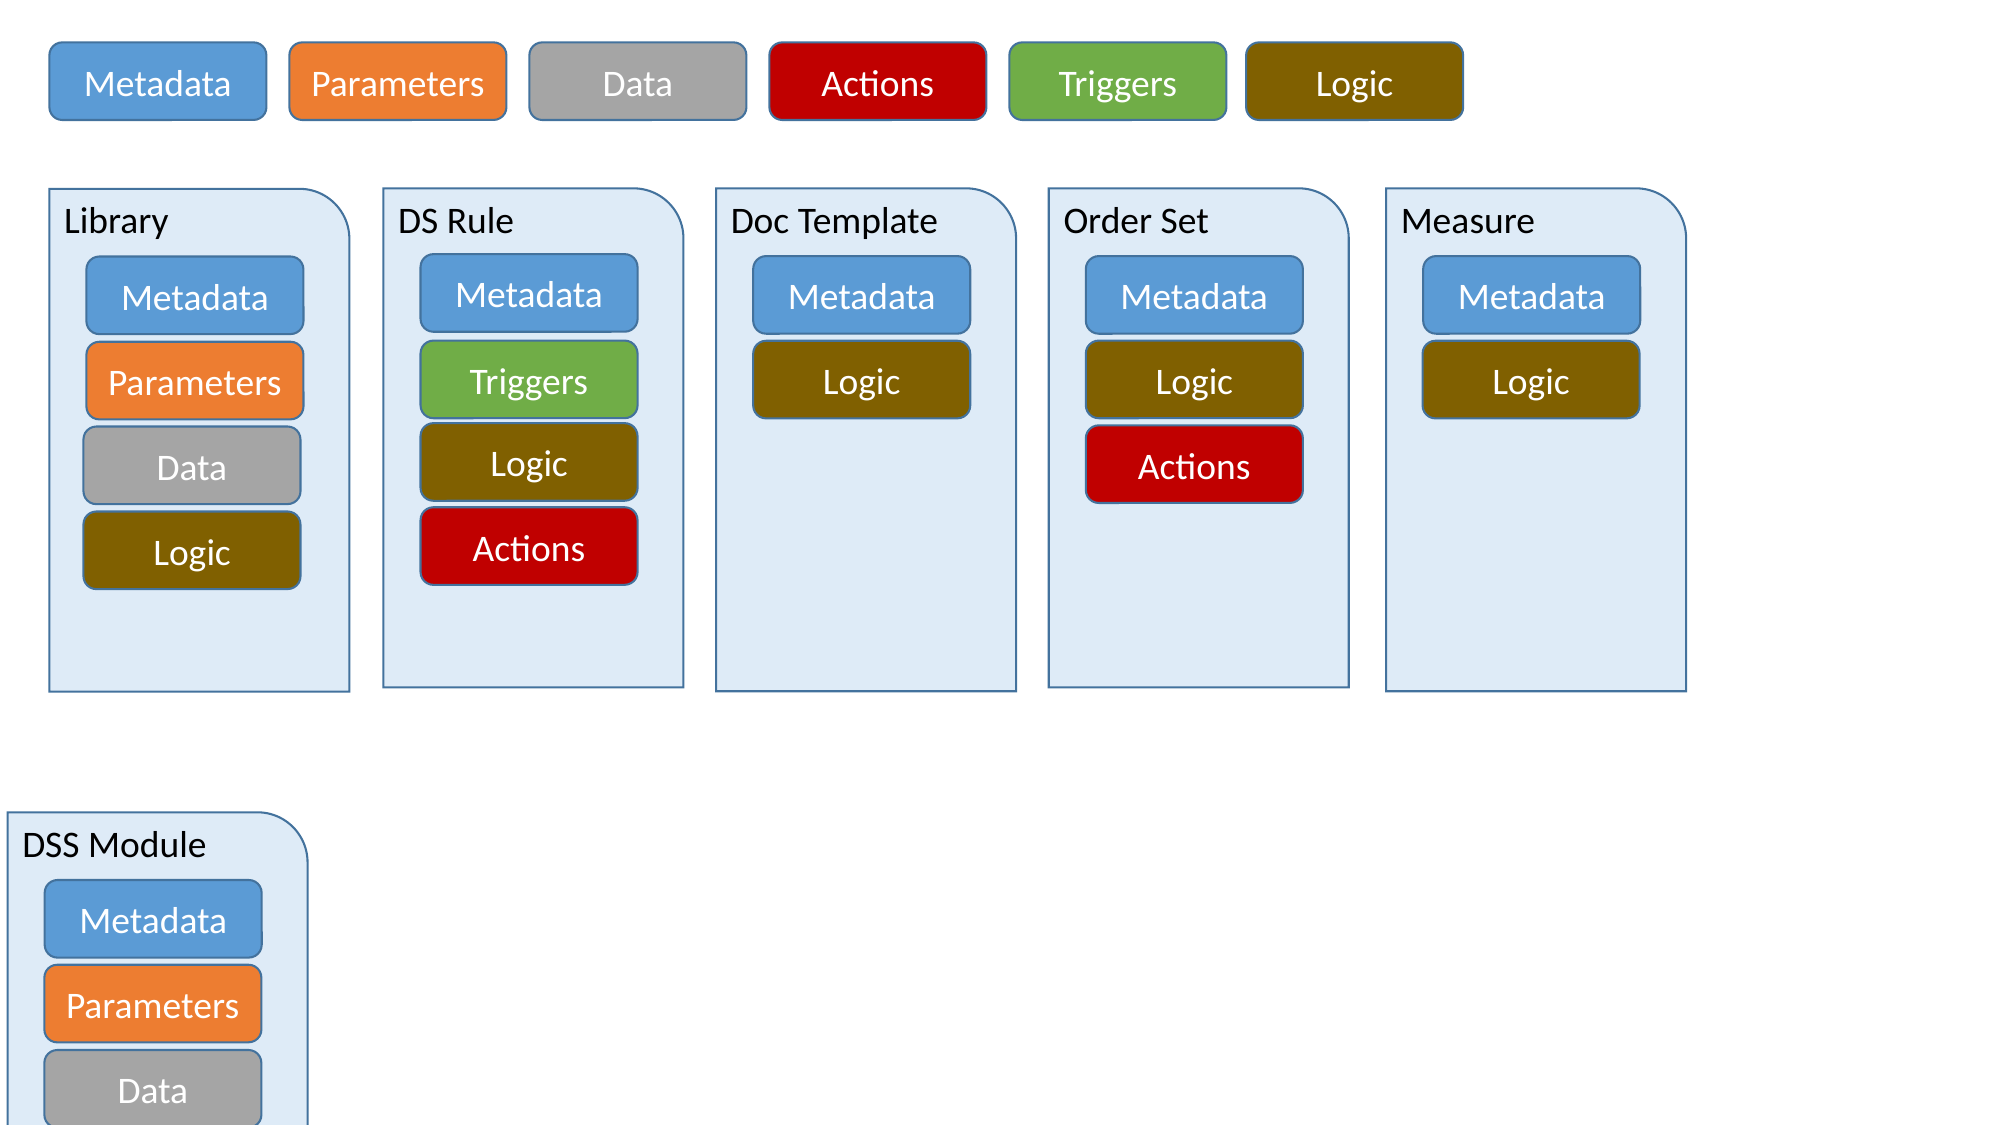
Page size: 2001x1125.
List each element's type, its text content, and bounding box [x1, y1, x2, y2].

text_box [1048, 188, 1349, 688]
text_box Actions [768, 41, 988, 122]
text_box Data [528, 41, 748, 122]
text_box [383, 188, 684, 688]
text_box Triggers [1008, 41, 1228, 122]
text_box Parameters [288, 41, 508, 122]
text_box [1386, 188, 1687, 692]
text_box Logic [1245, 41, 1465, 122]
text_box Metadata [48, 41, 268, 122]
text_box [7, 812, 308, 1125]
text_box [49, 188, 350, 692]
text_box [716, 188, 1017, 692]
